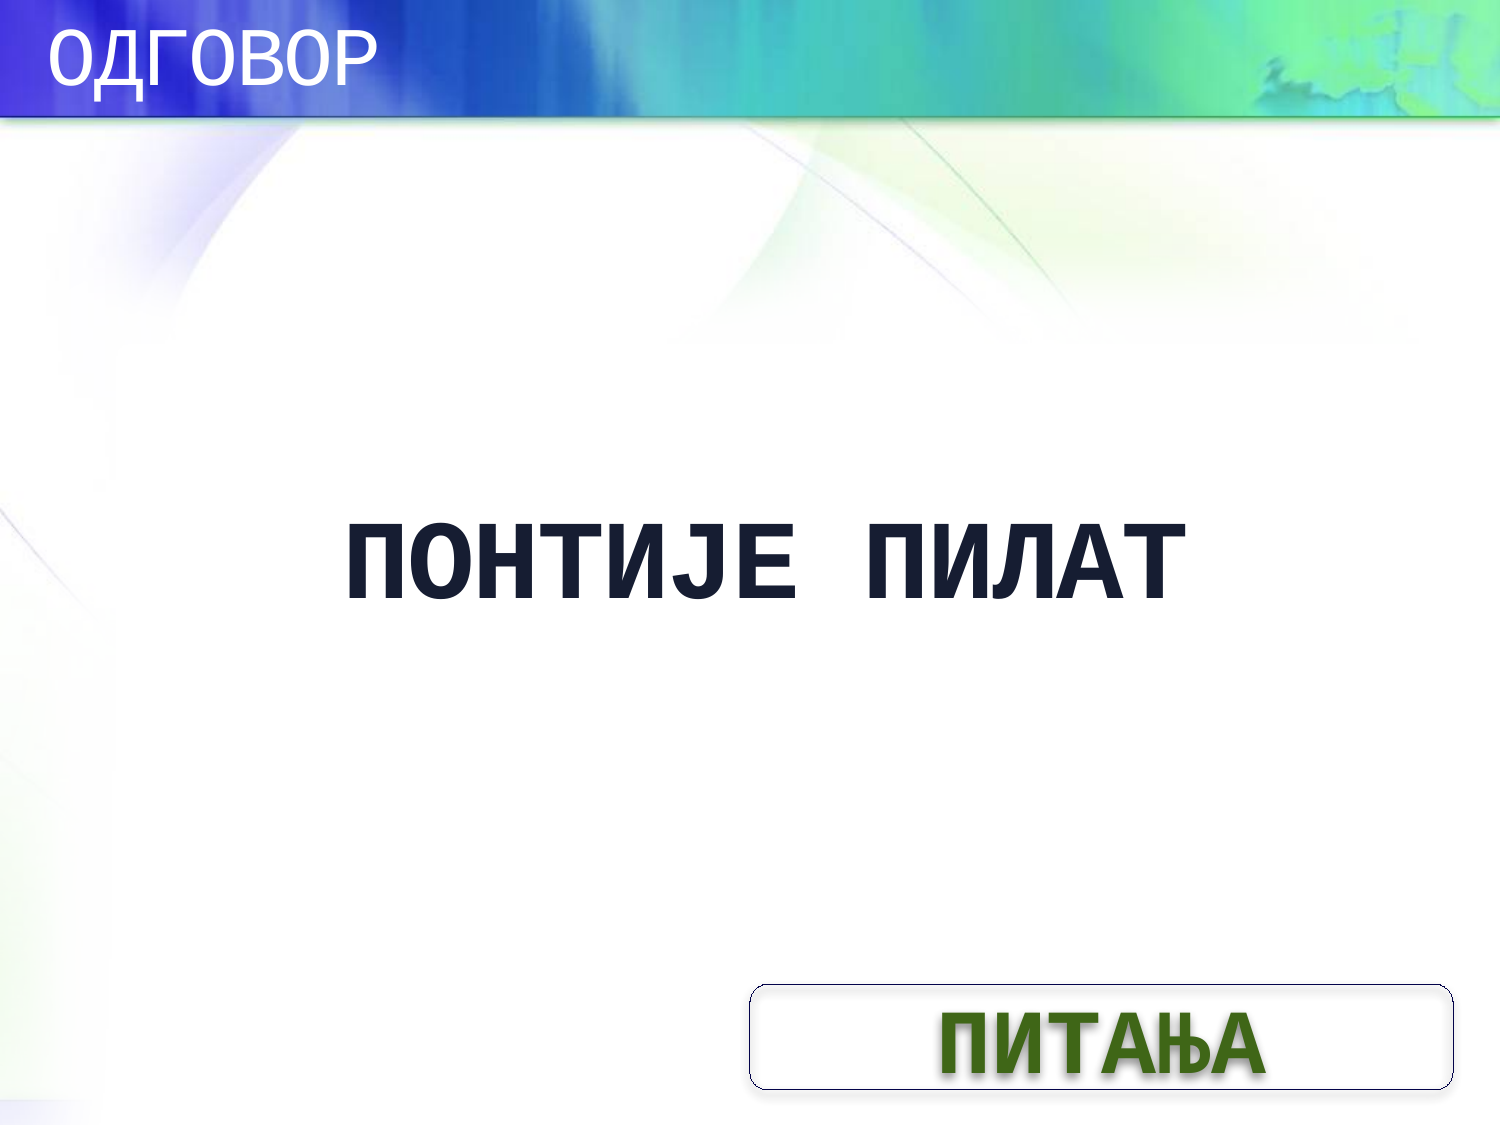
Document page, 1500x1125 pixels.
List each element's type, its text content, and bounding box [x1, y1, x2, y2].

text_box ПОНТИЈЕ ПИЛАТ [152, 152, 1380, 973]
picture [0, 0, 1500, 1125]
text_box ОДГОВОР [46, 0, 774, 118]
text_box ПИТАЊА [749, 984, 1454, 1090]
